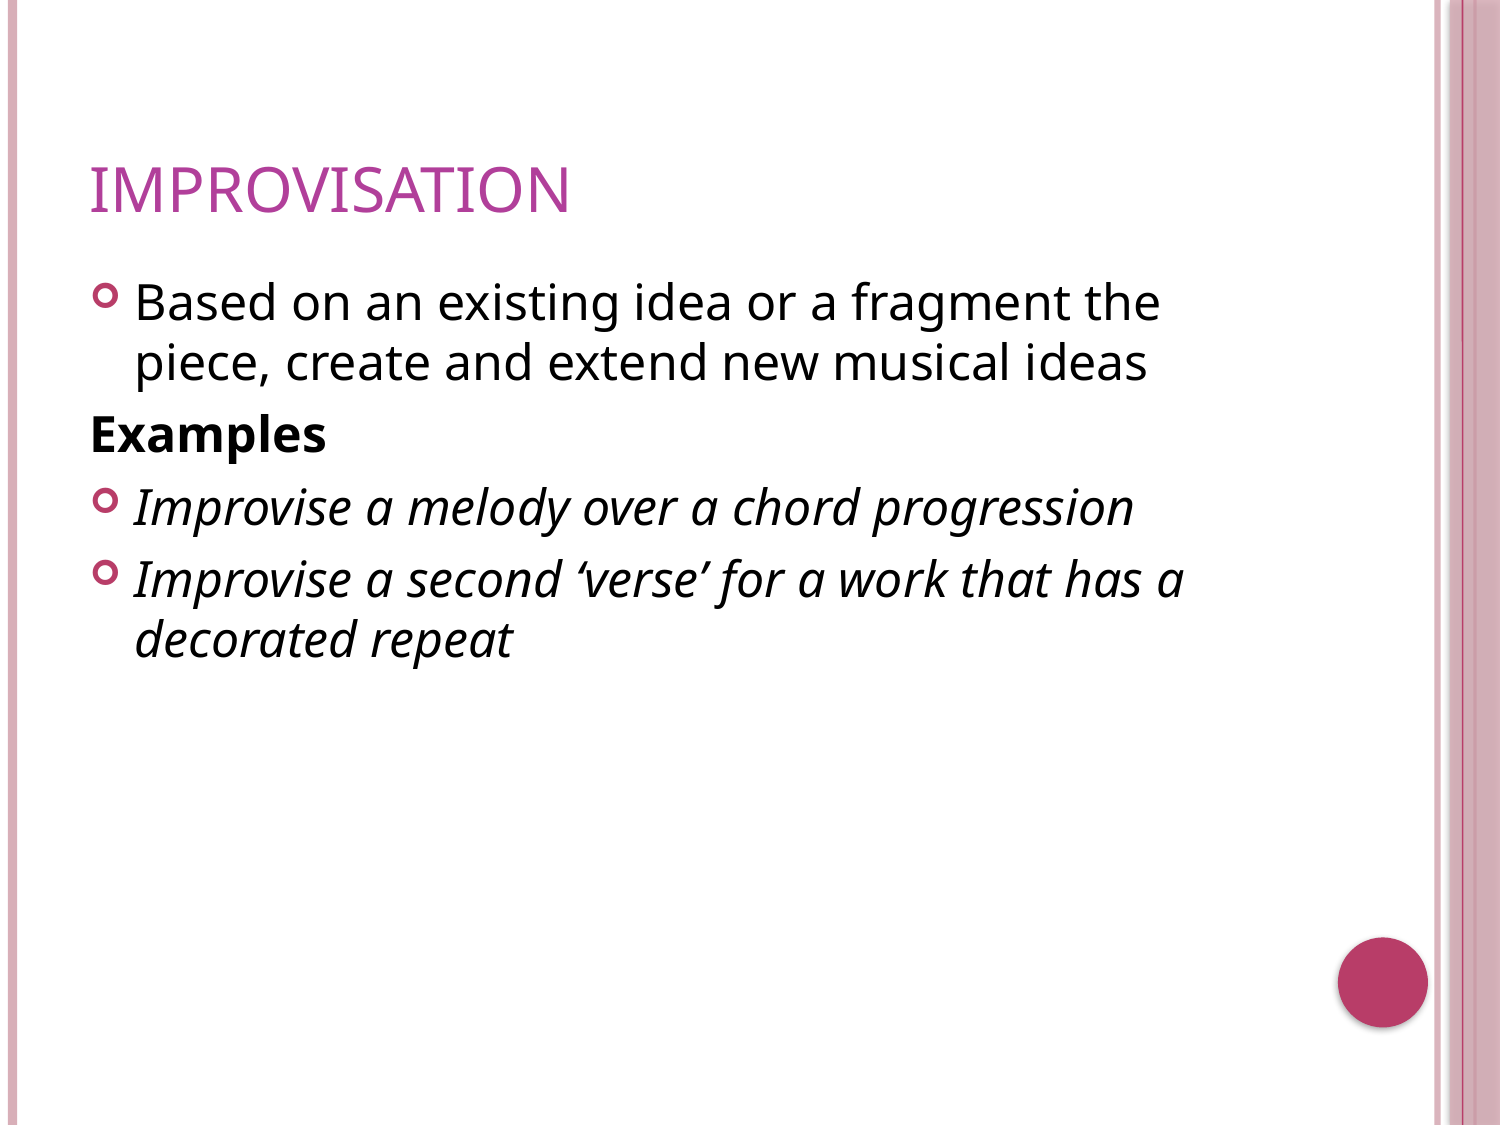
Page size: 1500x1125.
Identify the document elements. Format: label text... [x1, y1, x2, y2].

title Improvisation [75, 45, 1300, 233]
list Based on an existing idea or a fragment the piece, create and extend new musical ideas Examples Improvise a melody over a chord progression Improvise a second ‘verse’ for a work that has a decorated repeat [75, 262, 1300, 1062]
